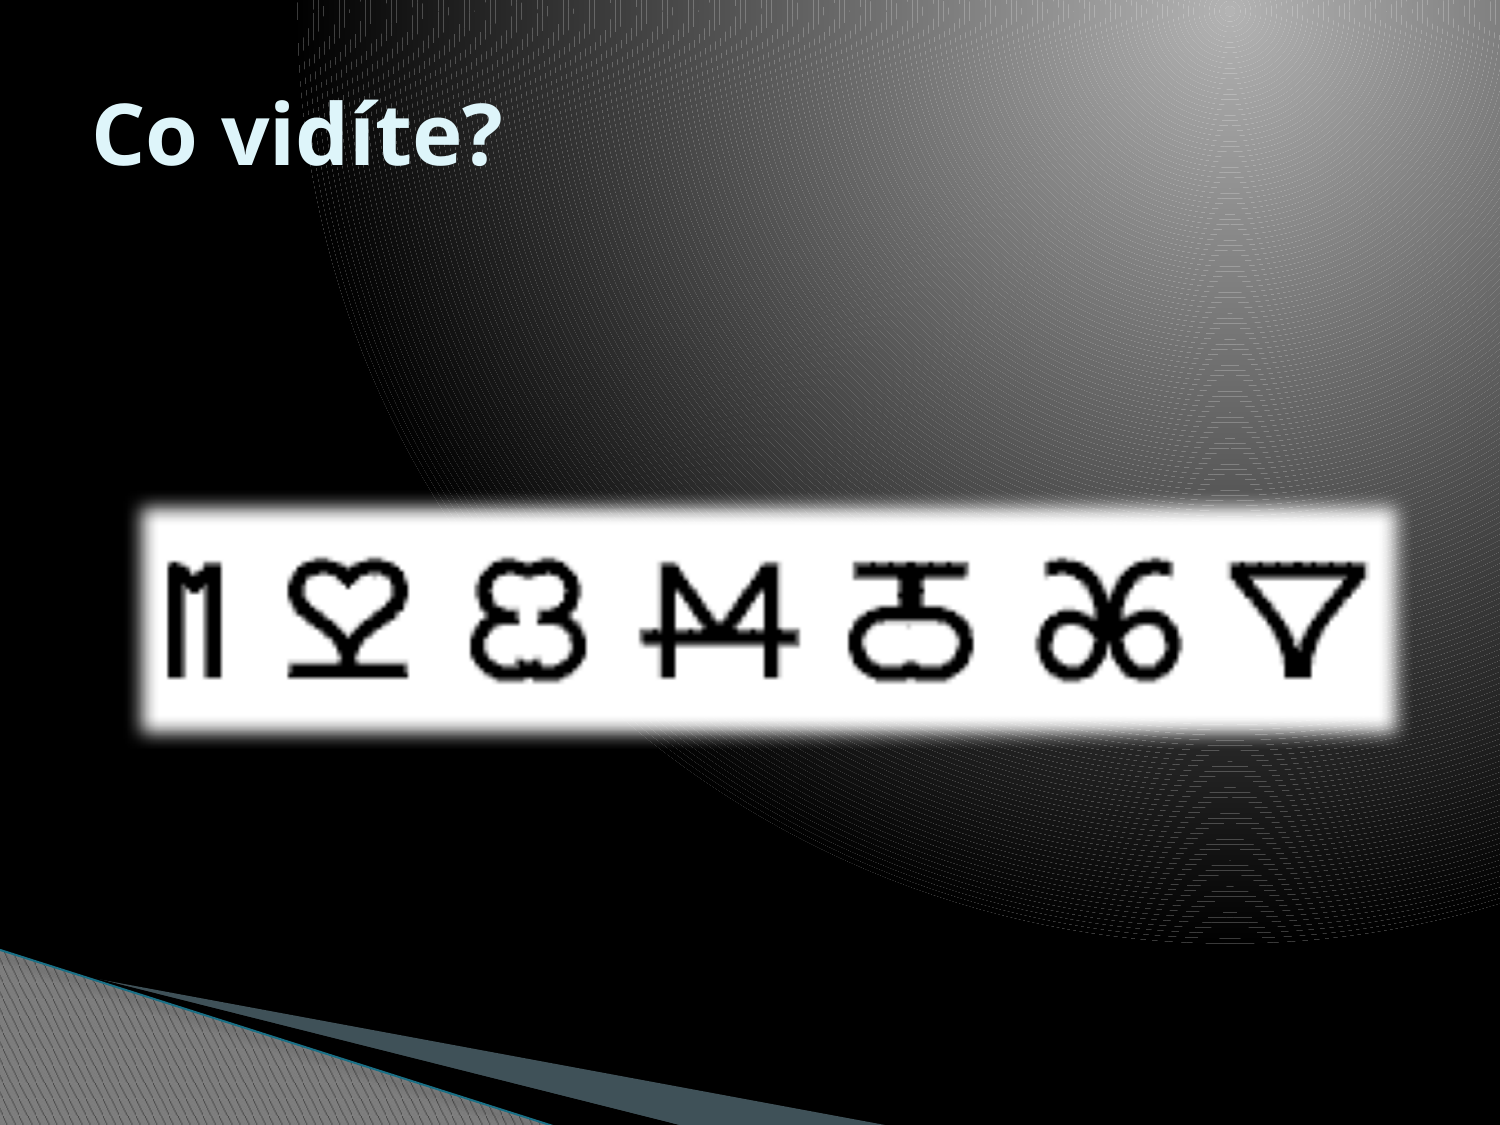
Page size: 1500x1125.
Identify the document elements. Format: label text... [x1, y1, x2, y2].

picture [123, 490, 1414, 749]
picture [0, 952, 543, 1125]
title Co vidíte? [76, 66, 1229, 197]
